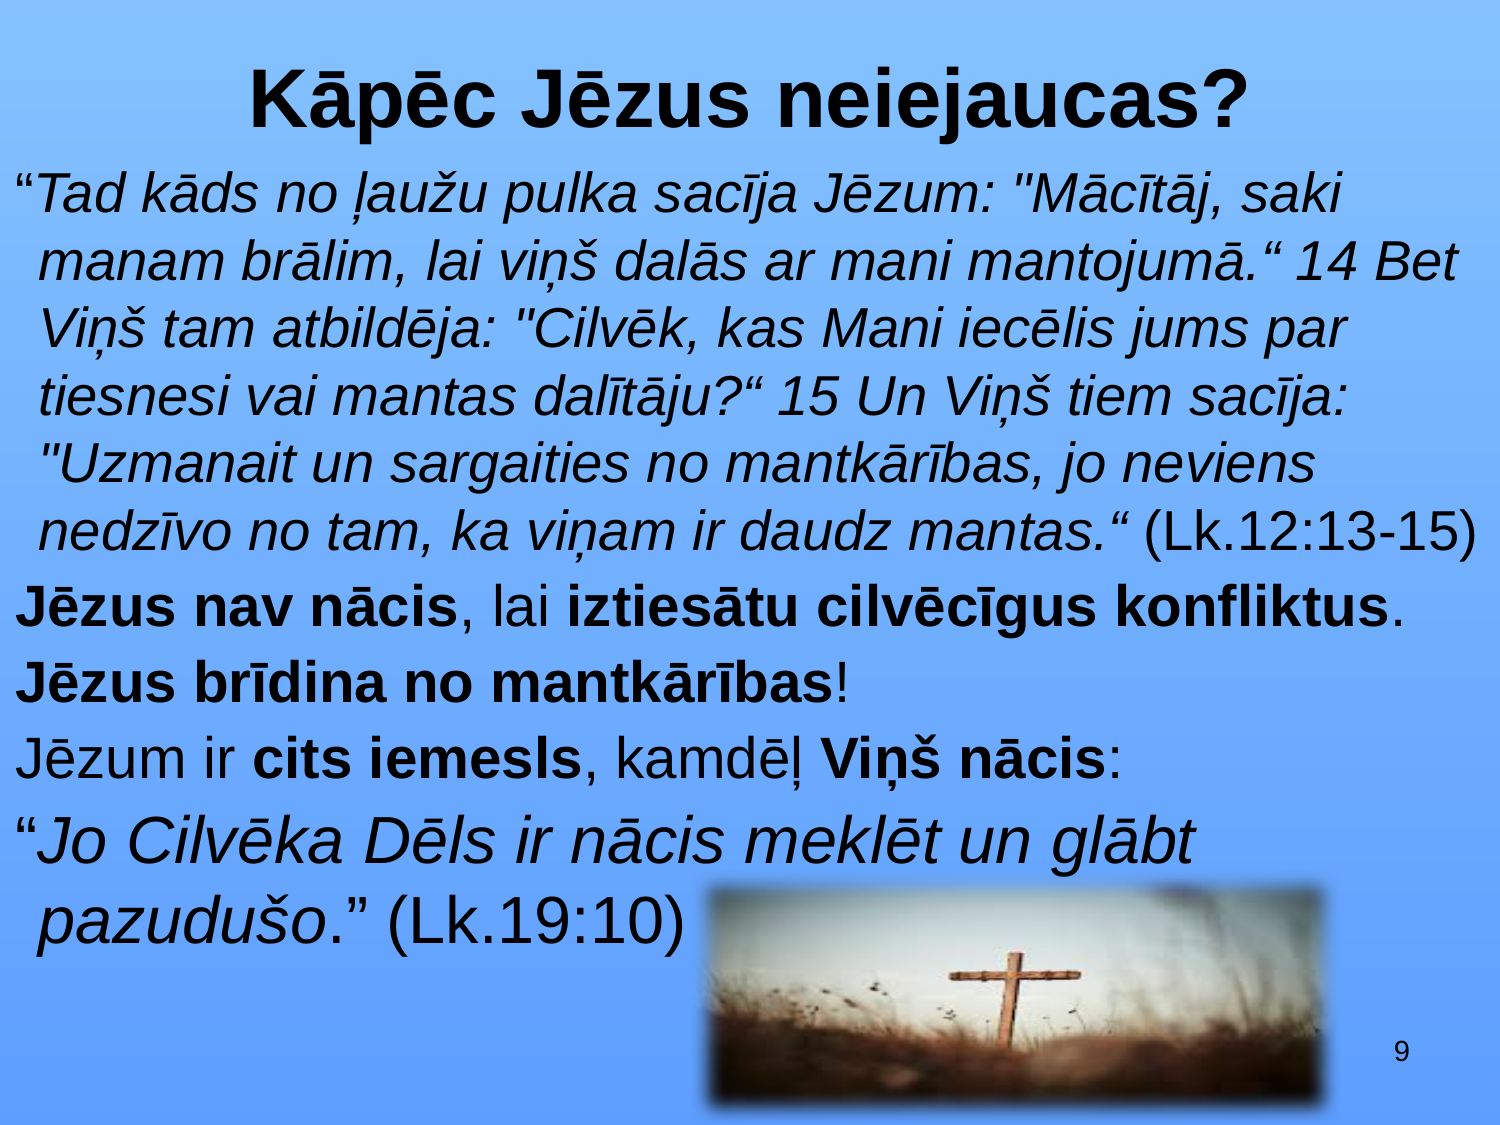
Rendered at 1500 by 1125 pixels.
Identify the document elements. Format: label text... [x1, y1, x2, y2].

title Kāpēc Jēzus neiejaucas? [0, 0, 1500, 148]
slide_number 9 [1345, 1024, 1426, 1103]
list “Tad kāds no ļaužu pulka sacīja Jēzum: "Mācītāj, saki manam brālim, lai viņš dalās ar mani mantojumā.“ 14 Bet Viņš tam atbildēja: "Cilvēk, kas Mani iecēlis jums par tiesnesi vai mantas dalītāju?“ 15 Un Viņš tiem sacīja: "Uzmanait un sargaities no mantkārības, jo neviens nedzīvo no tam, ka viņam ir daudz mantas.“ (Lk.12:13-15) Jēzus nav nācis, lai iztiesātu cilvēcīgus konfliktus. Jēzus brīdina no mantkārības! Jēzum ir cits iemesls, kamdēļ Viņš nācis: “Jo Cilvēka Dēls ir nācis meklēt un glābt pazudušo.” (Lk.19:10) [0, 148, 1500, 892]
picture [690, 869, 1341, 1125]
